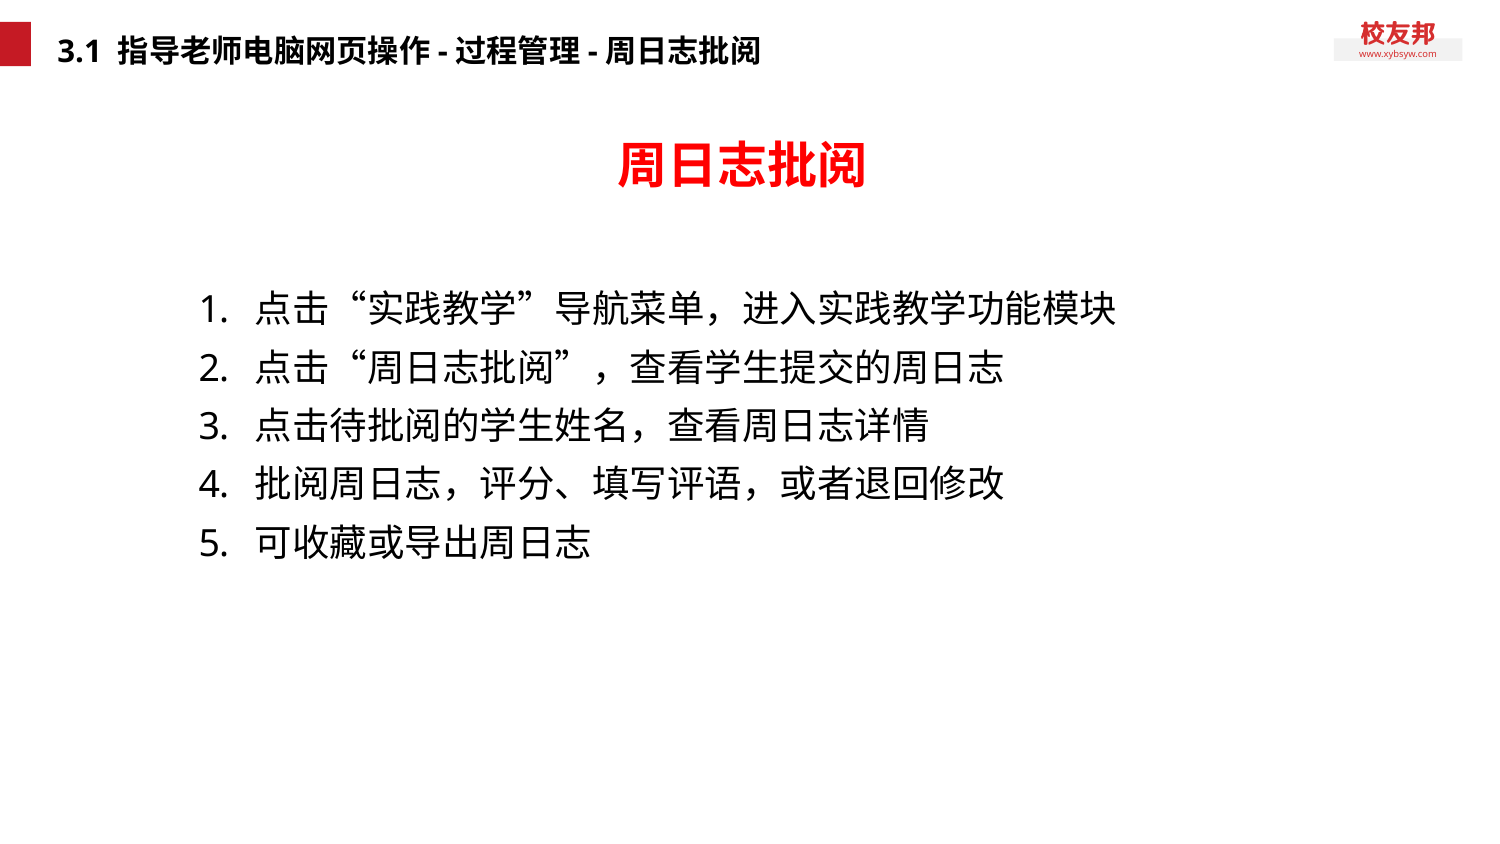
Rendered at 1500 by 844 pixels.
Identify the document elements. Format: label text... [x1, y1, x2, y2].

text_box 周日志批阅 点击“实践教学”导航菜单，进入实践教学功能模块 点击“周日志批阅”，查看学生提交的周日志 点击待批阅的学生姓名，查看周日志详情 批阅周日志，评分、填写评语，或者退回修改 可收藏或导出周日志 [183, 108, 1302, 607]
title 3.1 指导老师电脑网页操作-过程管理-周日志批阅 [42, 11, 939, 77]
picture [1361, 21, 1435, 45]
